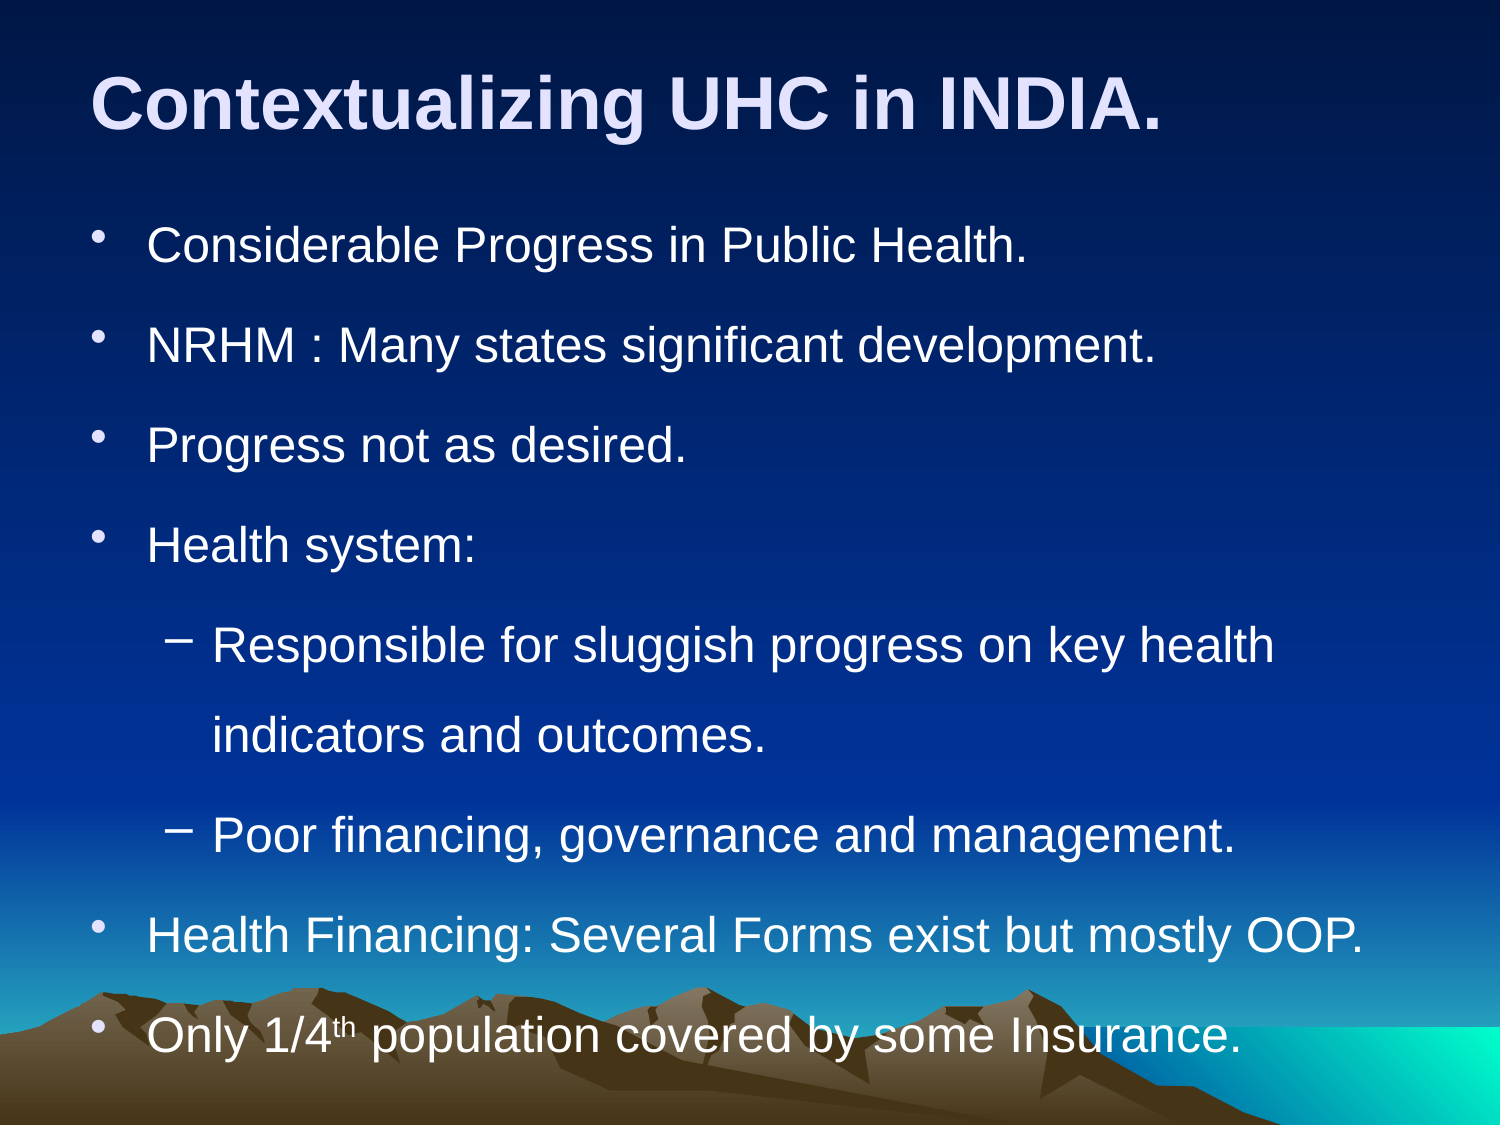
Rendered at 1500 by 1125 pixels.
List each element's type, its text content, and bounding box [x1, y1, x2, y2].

list Considerable Progress in Public Health. NRHM : Many states significant development. Progress not as desired. Health system: Responsible for sluggish progress on key health indicators and outcomes. Poor financing, governance and management. Health Financing: Several Forms exist but mostly OOP. Only 1/4th population covered by some Insurance. [74, 174, 1463, 1063]
title Contextualizing UHC in INDIA. [74, 37, 1401, 163]
